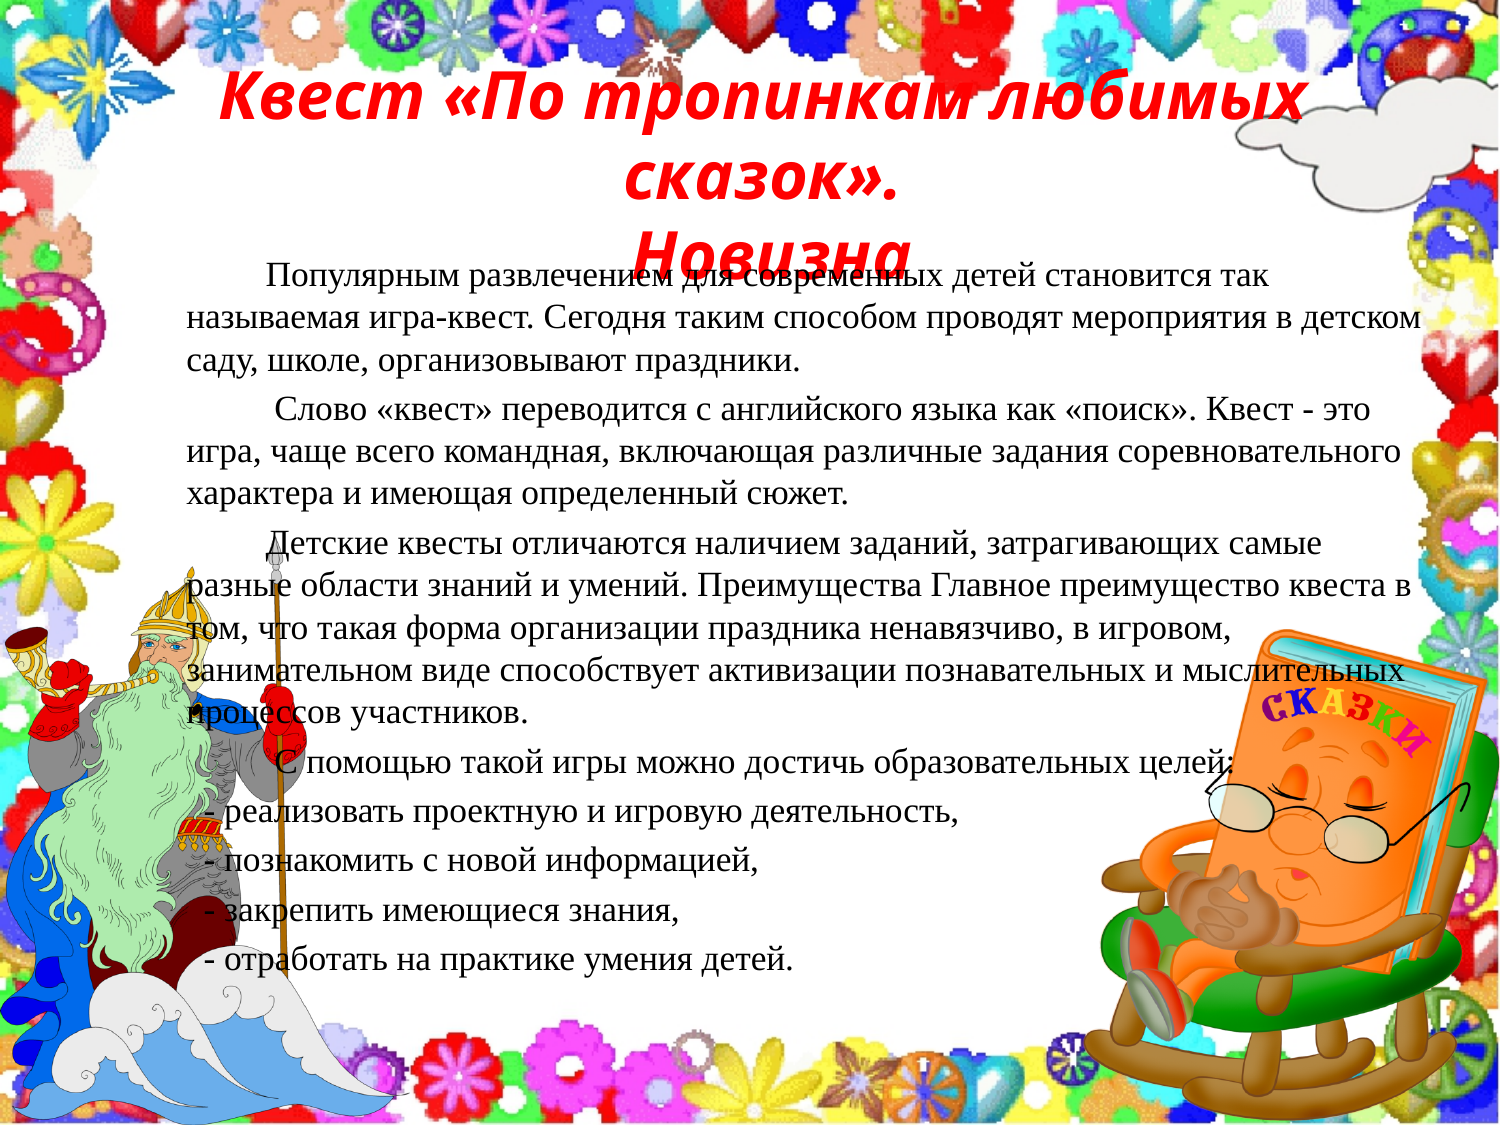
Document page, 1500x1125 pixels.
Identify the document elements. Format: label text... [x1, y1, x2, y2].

picture [0, 0, 1500, 1125]
title Квест «По тропинкам любимых сказок». Новизна [88, 101, 1439, 244]
list Популярным развлечением для современных детей становится так называемая игра-квест. Сегодня таким способом проводят мероприятия в детском саду, школе, организовывают праздники. Слово «квест» переводится с английского языка как «поиск». Квест - это игра, чаще всего командная, включающая различные задания соревновательного характера и имеющая определенный сюжет. Детские квесты отличаются наличием заданий, затрагивающих самые разные области знаний и умений. Преимущества Главное преимущество квеста в том, что такая форма организации праздника ненавязчиво, в игровом, занимательном виде способствует активизации познавательных и мыслительных процессов участников. С помощью такой игры можно достичь образовательных целей: - реализовать проектную и игровую деятельность, - познакомить с новой информацией, - закрепить имеющиеся знания, - отработать на практике умения детей. [171, 243, 1447, 986]
